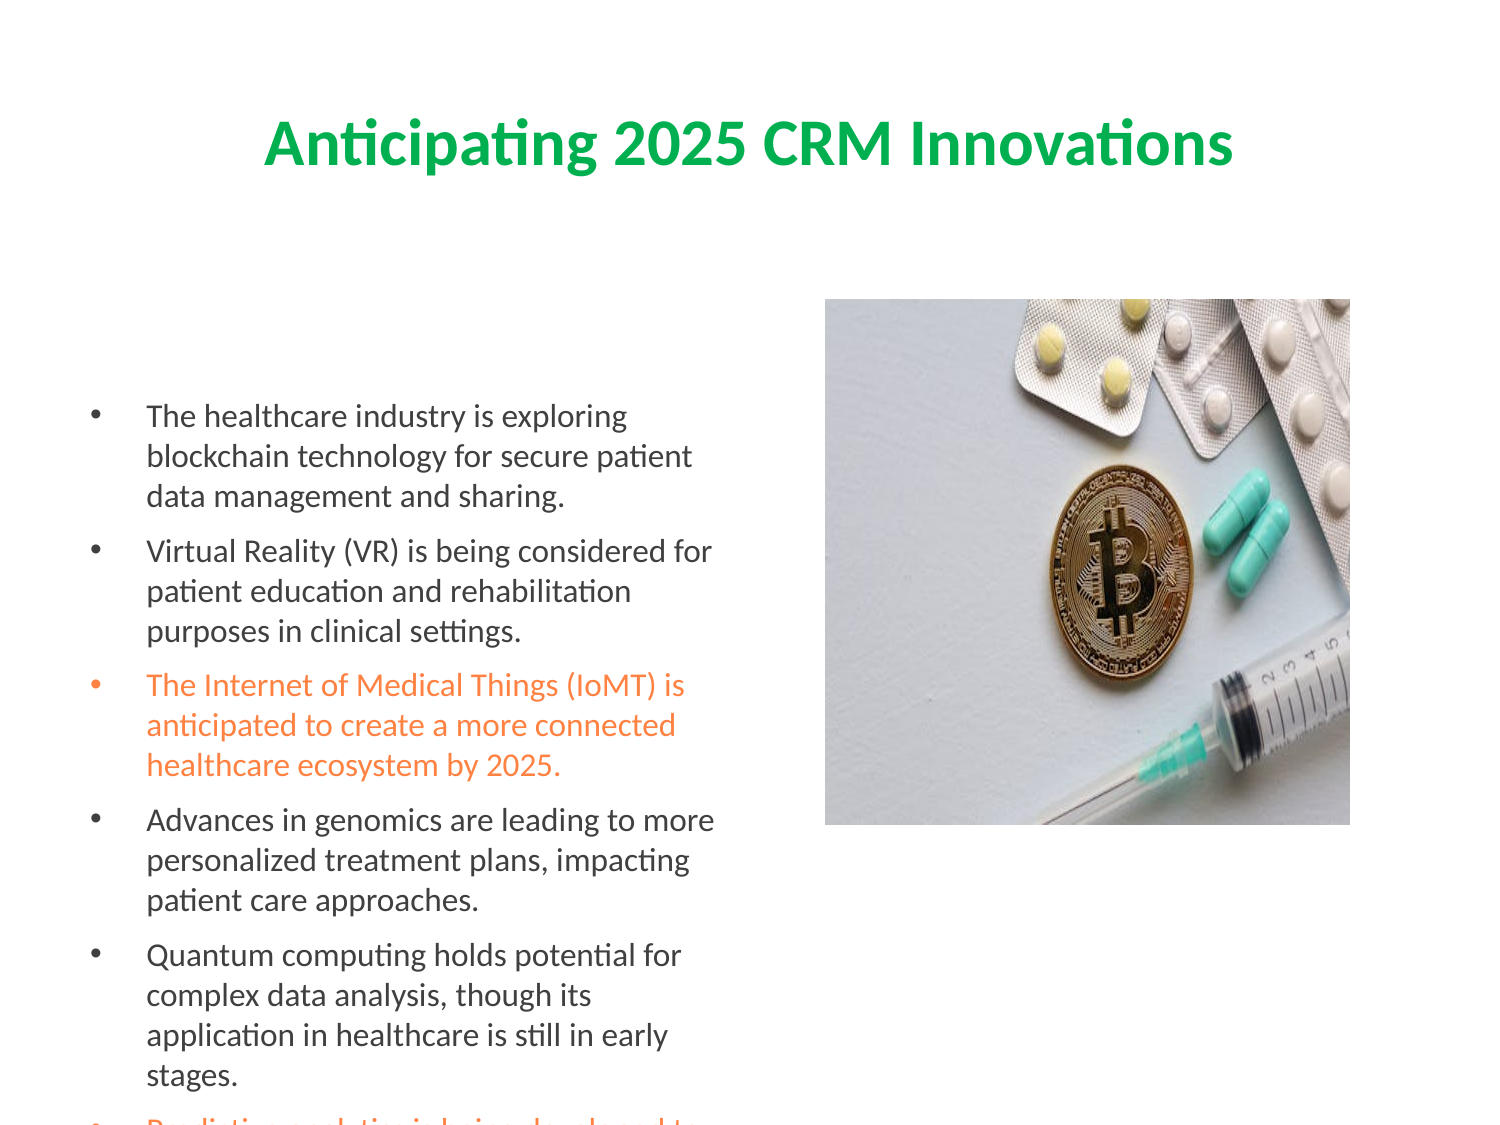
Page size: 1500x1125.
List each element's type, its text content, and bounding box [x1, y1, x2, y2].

title Anticipating 2025 CRM Innovations [75, 45, 1425, 233]
list The healthcare industry is exploring blockchain technology for secure patient data management and sharing. Virtual Reality (VR) is being considered for patient education and rehabilitation purposes in clinical settings. The Internet of Medical Things (IoMT) is anticipated to create a more connected healthcare ecosystem by 2025. Advances in genomics are leading to more personalized treatment plans, impacting patient care approaches. Quantum computing holds potential for complex data analysis, though its application in healthcare is still in early stages. Predictive analytics is being developed to forecast healthcare trends and patient needs more accurately. By 2025, the demand for cybersecurity measures in healthcare is expected to rise significantly to protect patient data. [75, 299, 750, 900]
picture [824, 299, 1351, 826]
